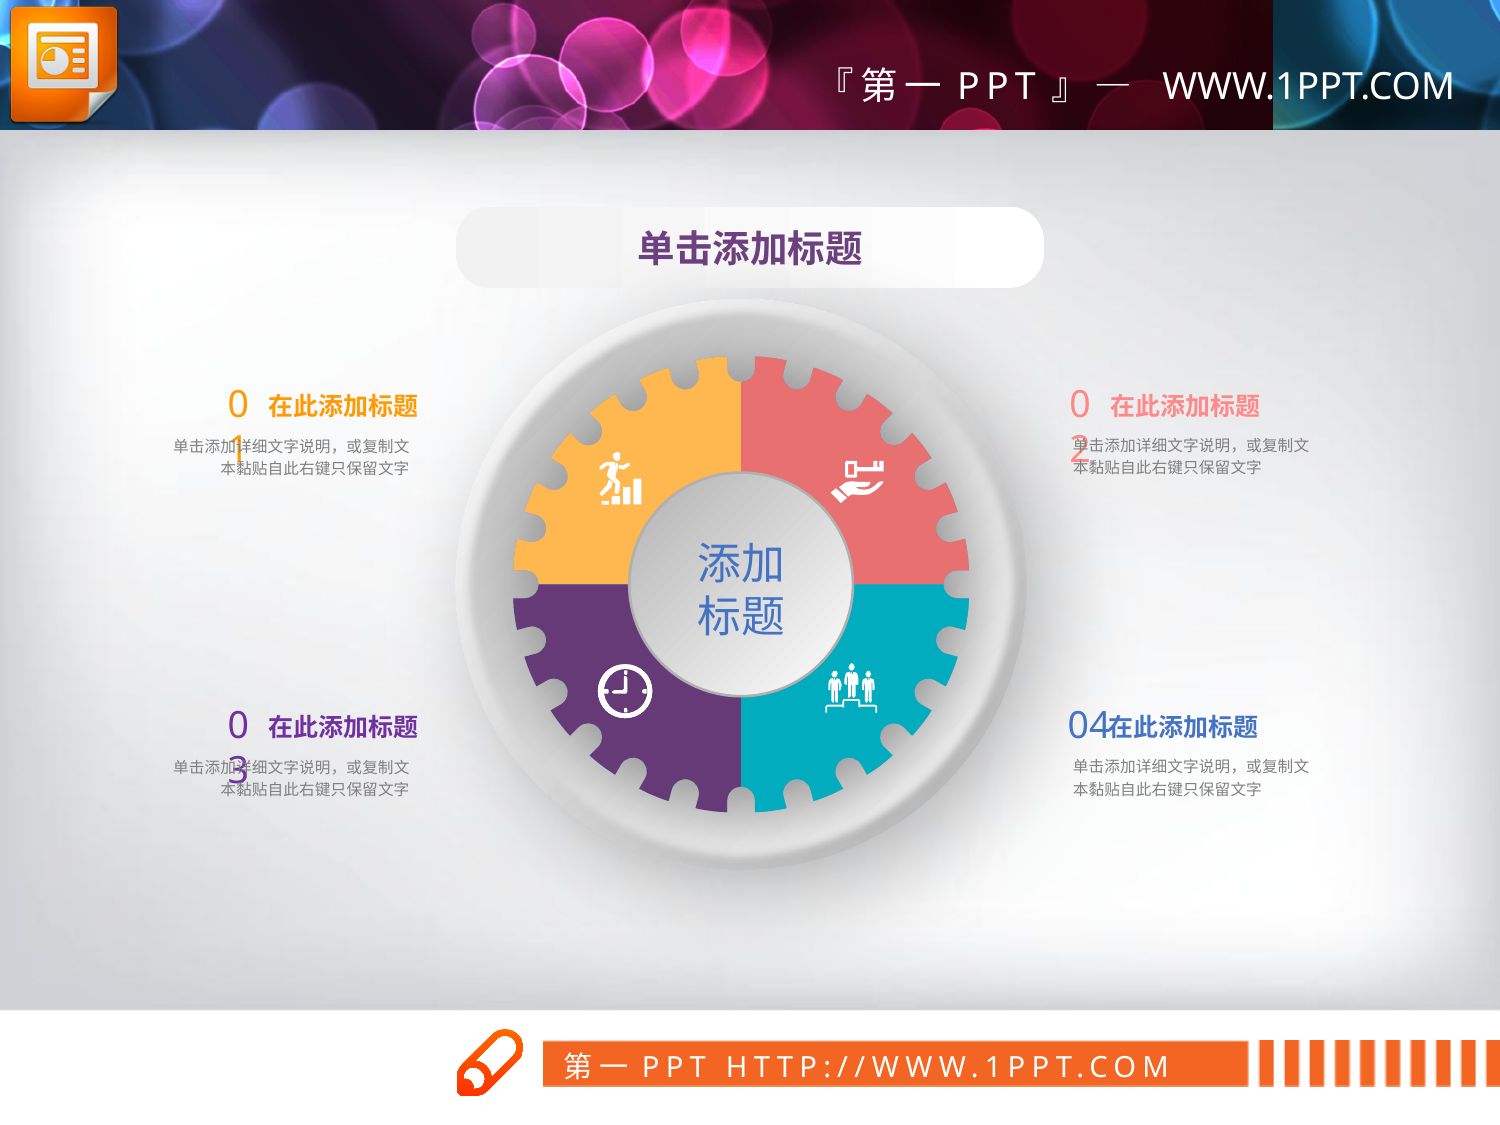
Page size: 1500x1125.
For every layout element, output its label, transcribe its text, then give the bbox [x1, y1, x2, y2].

text_box 单击添加标题 [456, 206, 1044, 288]
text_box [455, 298, 1027, 870]
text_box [147, 372, 439, 487]
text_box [1054, 372, 1335, 486]
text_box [1052, 693, 1335, 807]
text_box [512, 356, 970, 813]
picture [543, 1040, 1500, 1087]
picture [0, 0, 1500, 1012]
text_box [147, 693, 439, 808]
